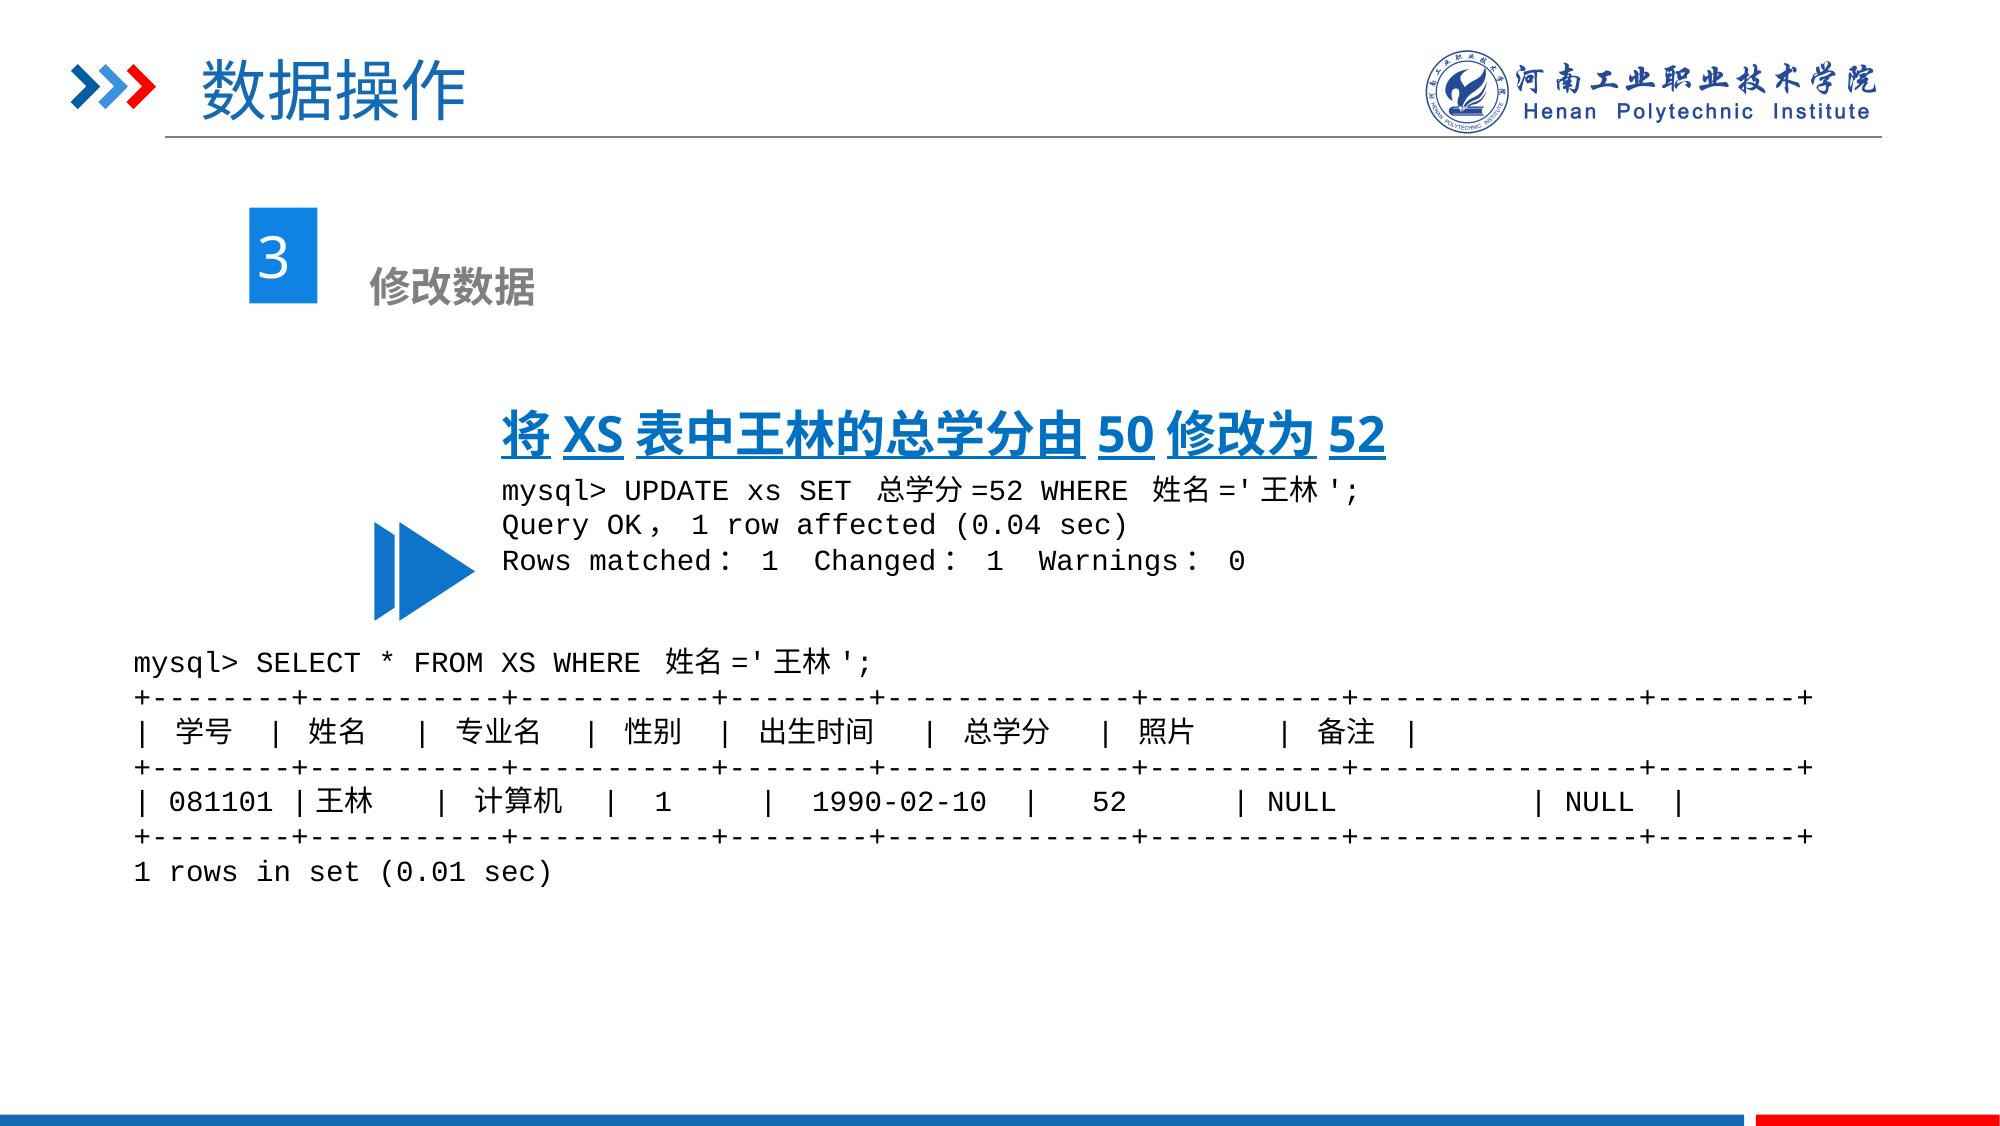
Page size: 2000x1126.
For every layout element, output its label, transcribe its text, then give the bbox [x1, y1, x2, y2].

text_box mysql> SELECT * FROM XS WHERE 姓名='王林'; +--------+-----------+-----------+--------+--------------+-----------+----------------+--------+ | 学号 | 姓名 | 专业名 | 性别 | 出生时间 | 总学分 | 照片 | 备注 | +--------+-----------+-----------+--------+--------------+-----------+----------------+--------+ | 081101 |王林 | 计算机 | 1 | 1990-02-10 | 52 | NULL | NULL | +--------+-----------+-----------+--------+--------------+-----------+----------------+--------+ 1 rows in set (0.01 sec) [81, 635, 1919, 895]
text_box 修改数据 [319, 245, 1092, 380]
picture [1407, 46, 1882, 140]
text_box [449, 364, 1639, 621]
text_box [371, 517, 480, 626]
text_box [249, 207, 318, 304]
title 数据操作 [180, 25, 955, 153]
